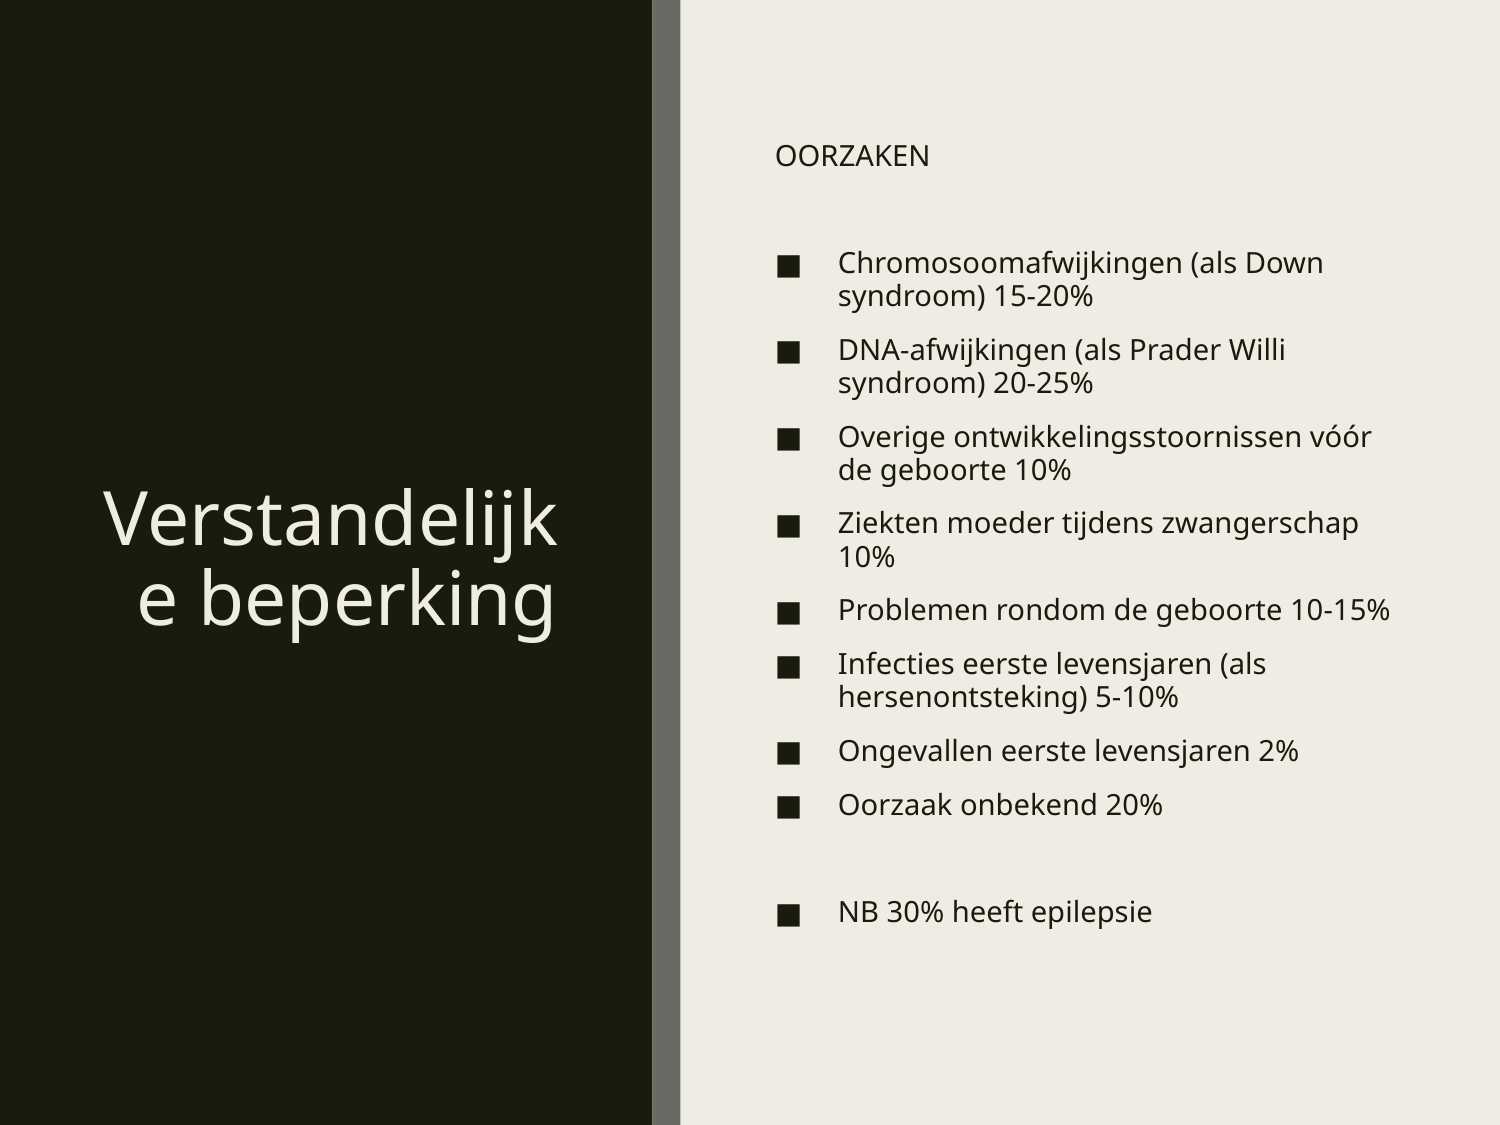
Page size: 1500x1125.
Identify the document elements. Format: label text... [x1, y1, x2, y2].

title Verstandelijke beperking [78, 129, 574, 994]
list OORZAKEN Chromosoomafwijkingen (als Down syndroom) 15-20% DNA-afwijkingen (als Prader Willi syndroom) 20-25% Overige ontwikkelingsstoornissen vóór de geboorte 10% Ziekten moeder tijdens zwangerschap 10% Problemen rondom de geboorte 10-15% Infecties eerste levensjaren (als hersenontsteking) 5-10% Ongevallen eerste levensjaren 2% Oorzaak onbekend 20% NB 30% heeft epilepsie [759, 129, 1427, 994]
text_box [0, 0, 650, 1125]
text_box [650, 0, 683, 1125]
